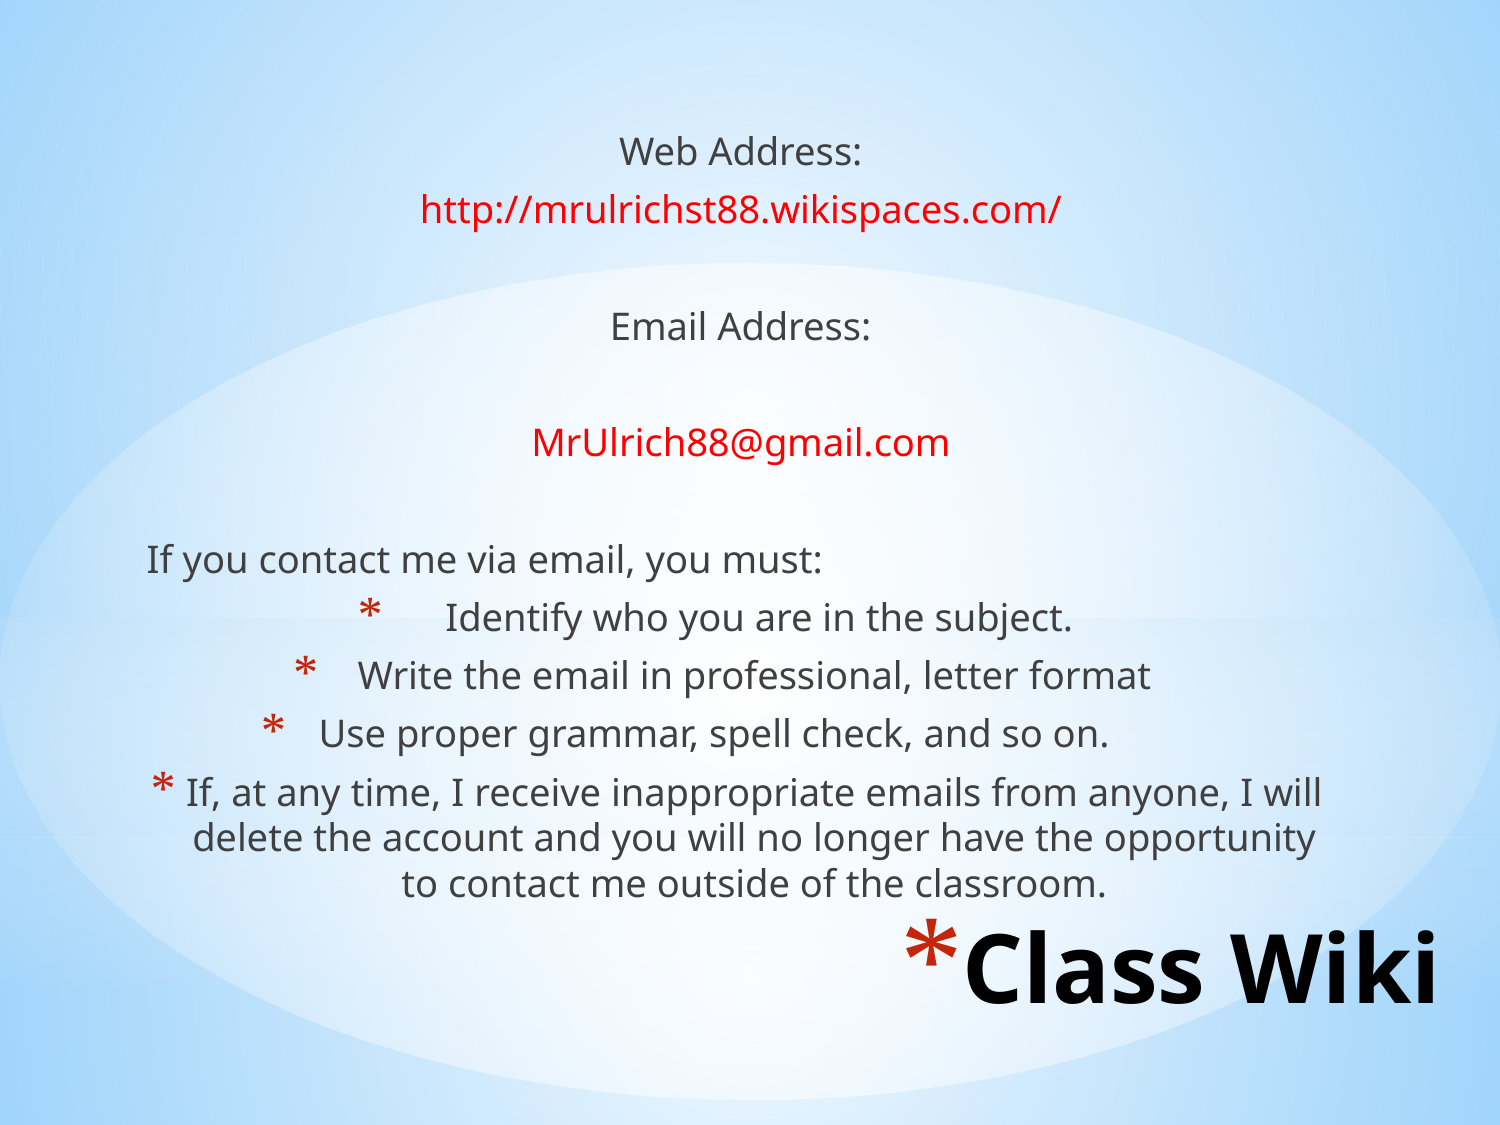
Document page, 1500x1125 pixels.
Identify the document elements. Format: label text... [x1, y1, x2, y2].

title Class Wiki [387, 900, 1456, 1088]
list Web Address: http://mrulrichst88.wikispaces.com/ Email Address: MrUlrich88@gmail.com If you contact me via email, you must: Identify who you are in the subject. Write the email in professional, letter format Use proper grammar, spell check, and so on. If, at any time, I receive inappropriate emails from anyone, I will delete the account and you will no longer have the opportunity to contact me outside of the classroom. [125, 120, 1350, 913]
